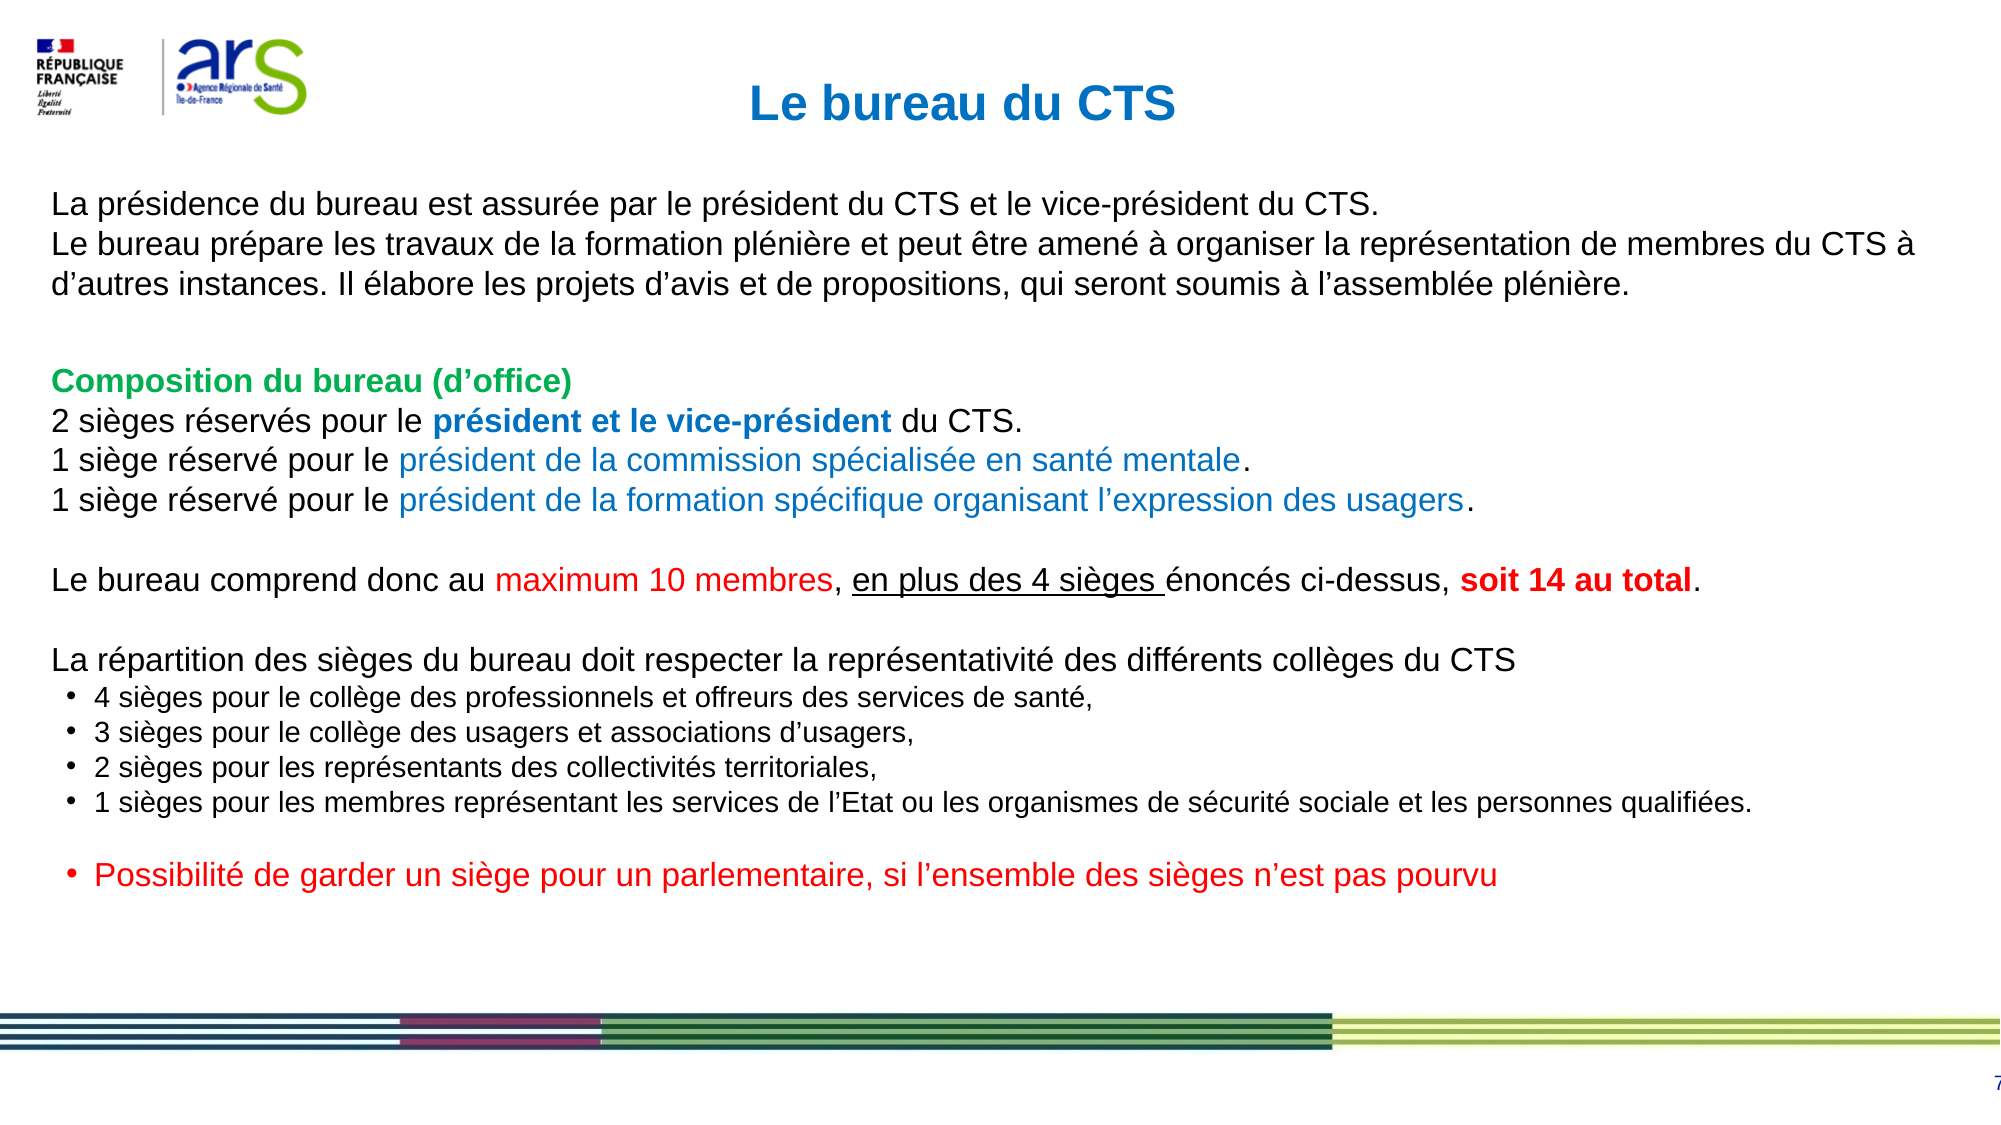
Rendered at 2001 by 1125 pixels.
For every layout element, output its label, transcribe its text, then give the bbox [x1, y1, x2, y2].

text_box Le bureau du CTS [657, 63, 1271, 138]
picture [35, 37, 326, 118]
picture [0, 999, 2000, 1063]
text_box Composition du bureau (d’office) 2 sièges réservés pour le président et le vice-président du CTS. 1 siège réservé pour le président de la commission spécialisée en santé mentale. 1 siège réservé pour le président de la formation spécifique organisant l’expression des usagers. Le bureau comprend donc au maximum 10 membres, en plus des 4 sièges énoncés ci-dessus, soit 14 au total. La répartition des sièges du bureau doit respecter la représentativité des différents collèges du CTS 4 sièges pour le collège des professionnels et offreurs des services de santé, 3 sièges pour le collège des usagers et associations d’usagers, 2 sièges pour les représentants des collectivités territoriales, 1 sièges pour les membres représentant les services de l’Etat ou les organismes de sécurité sociale et les personnes qualifiées. Possibilité de garder un siège pour un parlementaire, si l’ensemble des sièges n’est pas pourvu [36, 351, 1964, 941]
text_box La présidence du bureau est assurée par le président du CTS et le vice-président du CTS. Le bureau prépare les travaux de la formation plénière et peut être amené à organiser la représentation de membres du CTS à d’autres instances. Il élabore les projets d’avis et de propositions, qui seront soumis à l’assemblée plénière. [36, 174, 1972, 310]
